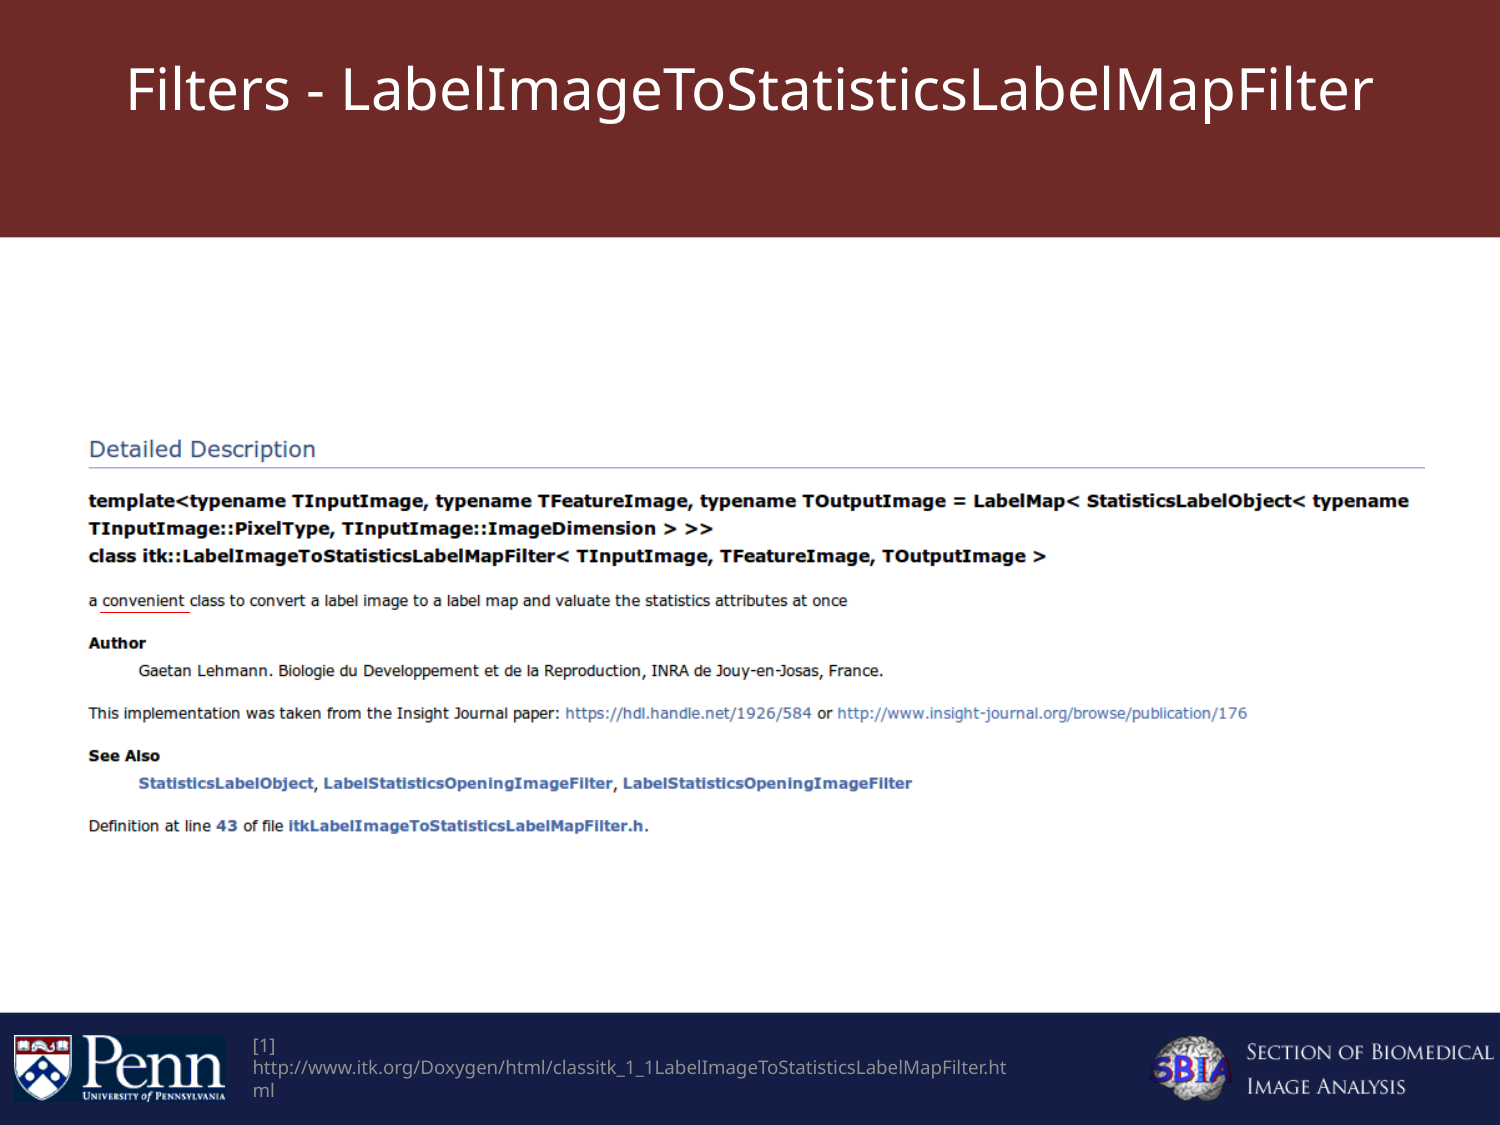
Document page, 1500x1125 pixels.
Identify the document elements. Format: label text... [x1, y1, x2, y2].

picture [14, 1035, 225, 1102]
title Filters - LabelImageToStatisticsLabelMapFilter [75, 45, 1425, 238]
footer [1] http://www.itk.org/Doxygen/html/classitk_1_1LabelImageToStatisticsLabelMapFilter.html [237, 1037, 1038, 1098]
picture [1149, 1034, 1494, 1103]
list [74, 431, 1426, 844]
